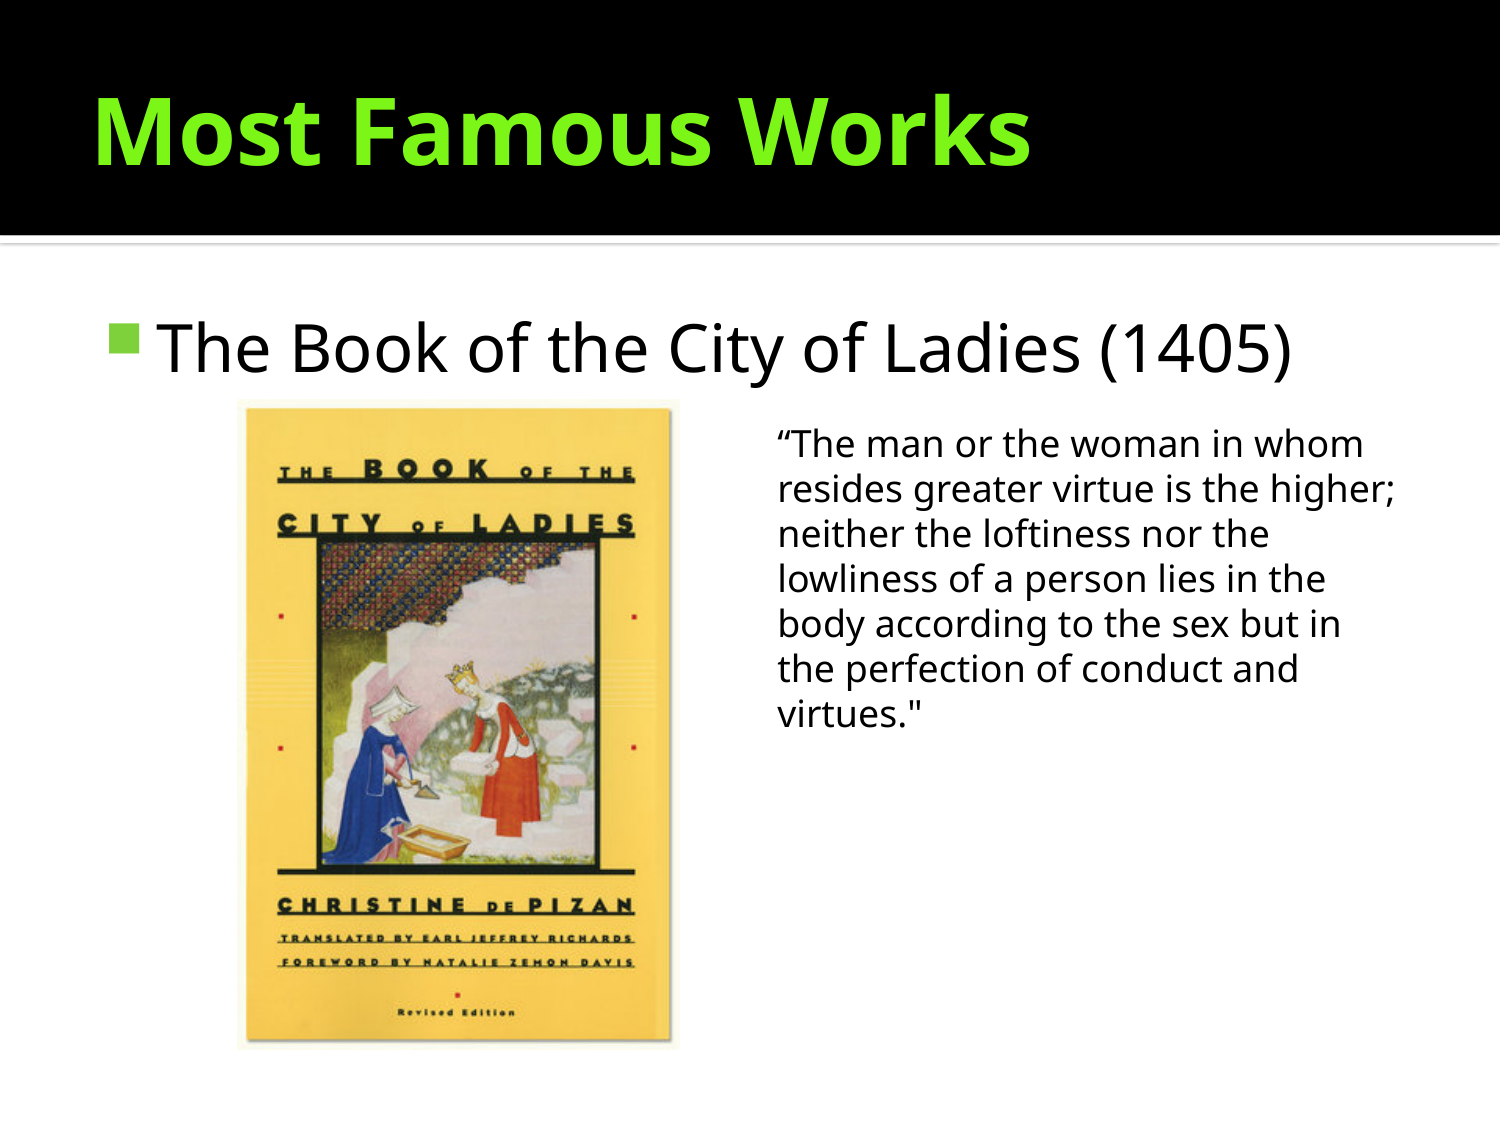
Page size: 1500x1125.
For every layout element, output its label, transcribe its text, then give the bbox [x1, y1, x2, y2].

list The Book of the City of Ladies (1405) [75, 291, 1425, 1050]
picture [237, 399, 680, 1050]
text_box “The man or the woman in whom resides greater virtue is the higher; neither the loftiness nor the lowliness of a person lies in the body according to the sex but in the perfection of conduct and virtues." [762, 412, 1425, 788]
title Most Famous Works [75, 25, 1425, 231]
